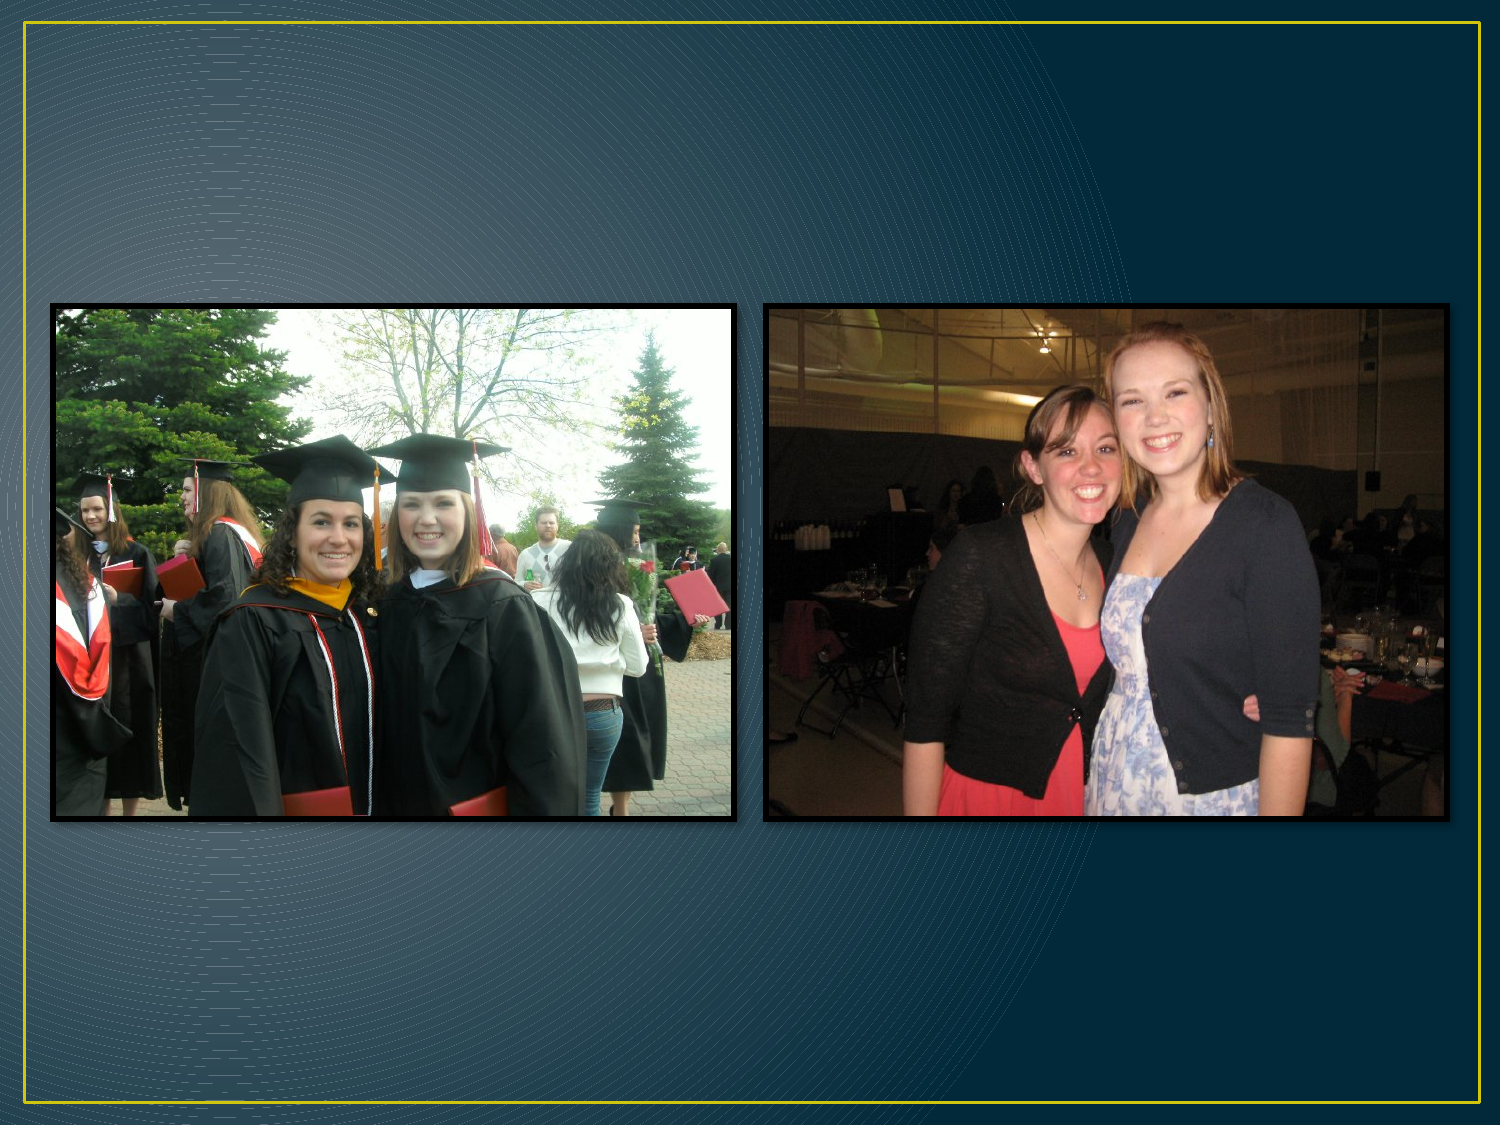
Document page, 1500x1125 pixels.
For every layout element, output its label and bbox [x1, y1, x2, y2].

picture [768, 309, 1444, 816]
picture [55, 309, 732, 816]
